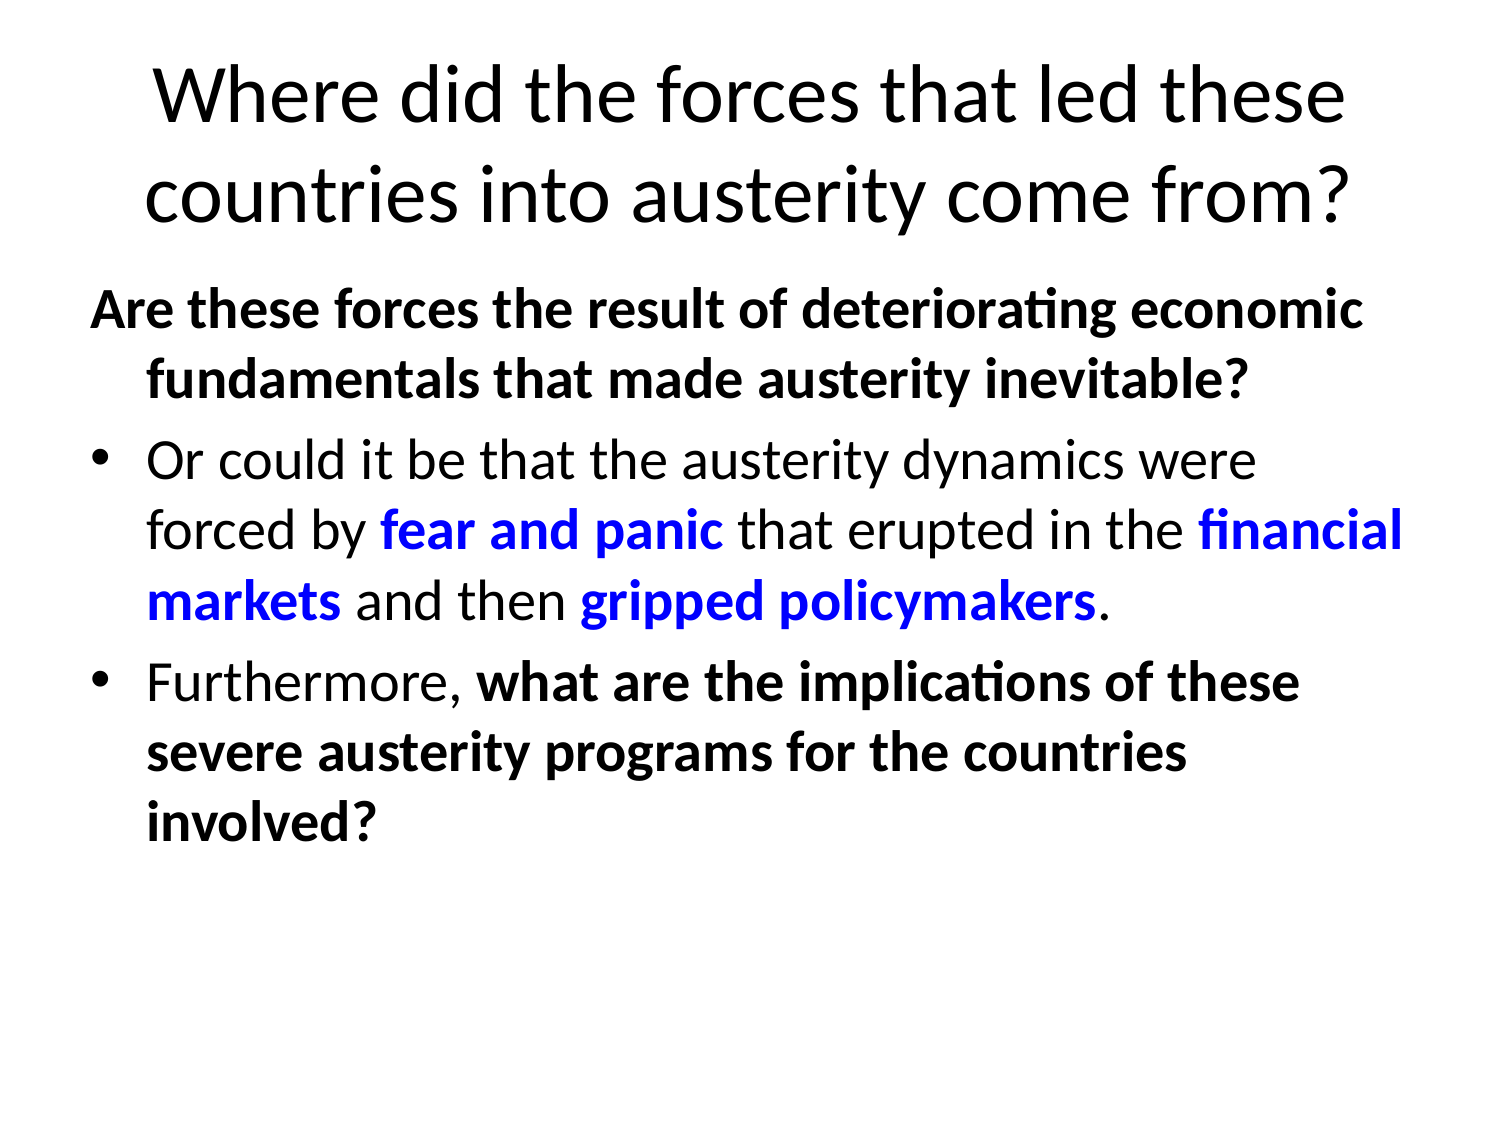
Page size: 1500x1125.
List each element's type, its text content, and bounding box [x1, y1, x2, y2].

title Where did the forces that led these countries into austerity come from? [74, 44, 1426, 233]
list Are these forces the result of deteriorating economic fundamentals that made austerity inevitable? Or could it be that the austerity dynamics were forced by fear and panic that erupted in the financial markets and then gripped policymakers. Furthermore, what are the implications of these severe austerity programs for the countries involved? [74, 262, 1426, 1006]
